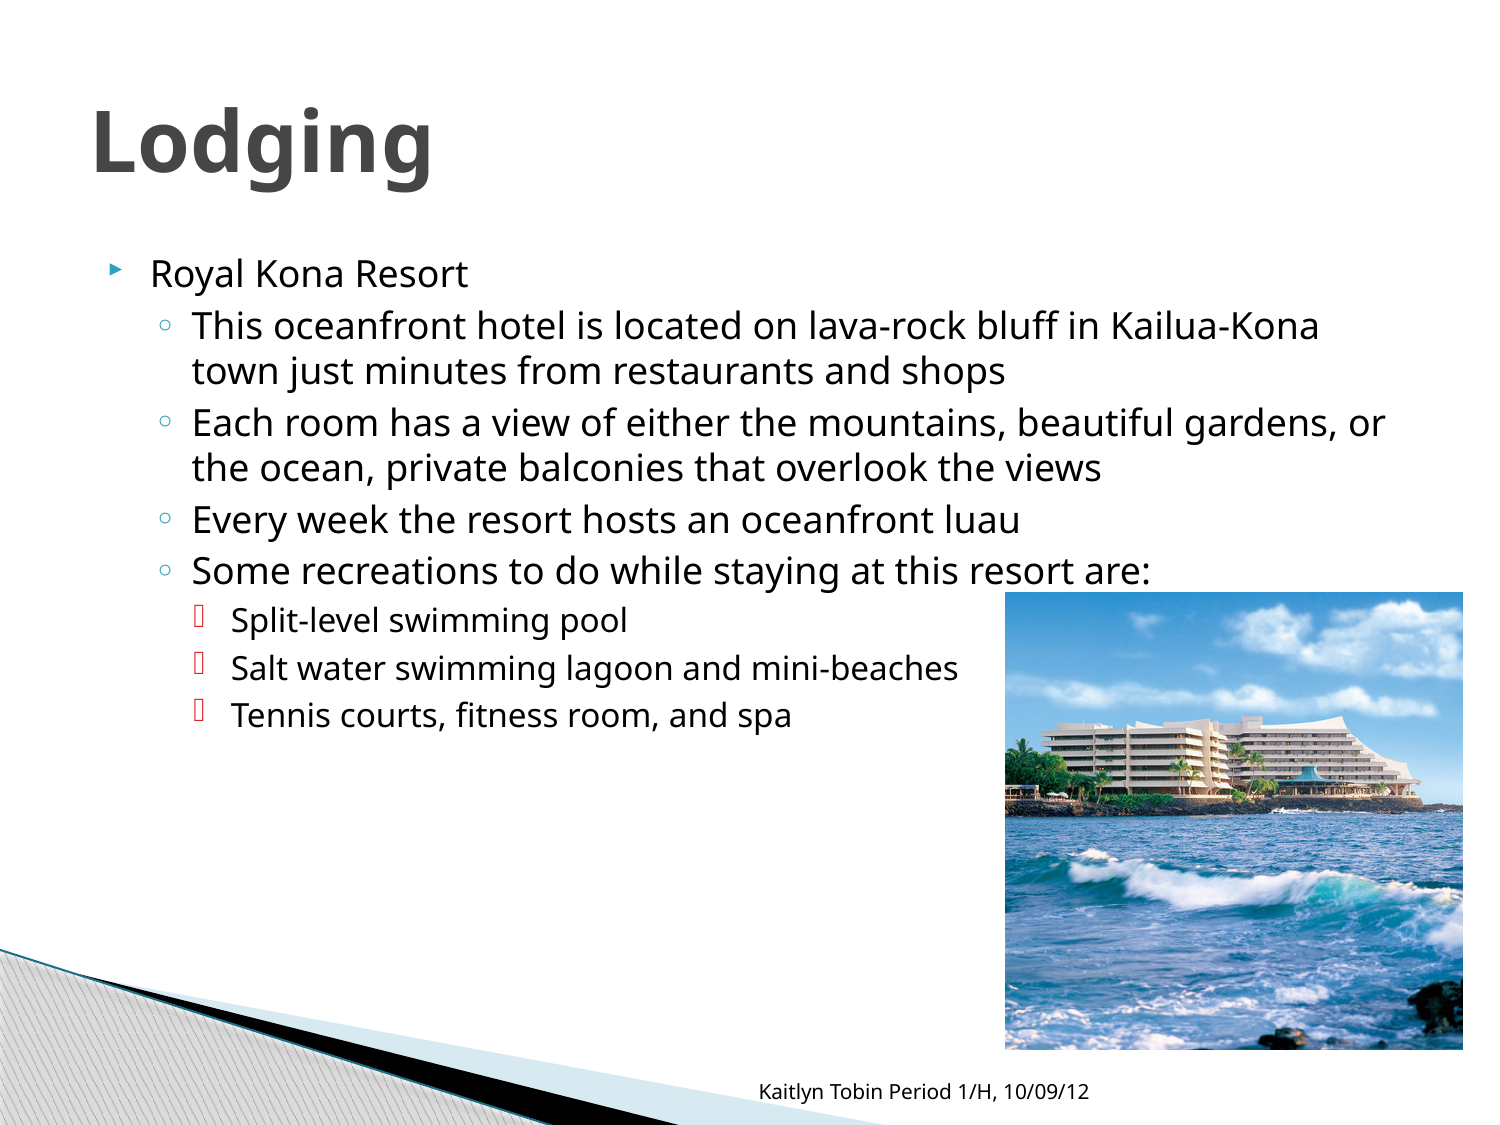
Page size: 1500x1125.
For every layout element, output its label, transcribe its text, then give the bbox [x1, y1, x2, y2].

list Royal Kona Resort This oceanfront hotel is located on lava-rock bluff in Kailua-Kona town just minutes from restaurants and shops Each room has a view of either the mountains, beautiful gardens, or the ocean, private balconies that overlook the views Every week the resort hosts an oceanfront luau Some recreations to do while staying at this resort are: Split-level swimming pool Salt water swimming lagoon and mini-beaches Tennis courts, fitness room, and spa [75, 243, 1425, 986]
footer Kaitlyn Tobin Period 1/H, 10/09/12 [687, 1051, 1105, 1112]
picture [1449, 971, 1463, 976]
picture [1045, 871, 1059, 878]
picture [1005, 592, 1463, 1051]
title Lodging [75, 45, 1425, 233]
picture [1011, 872, 1023, 876]
